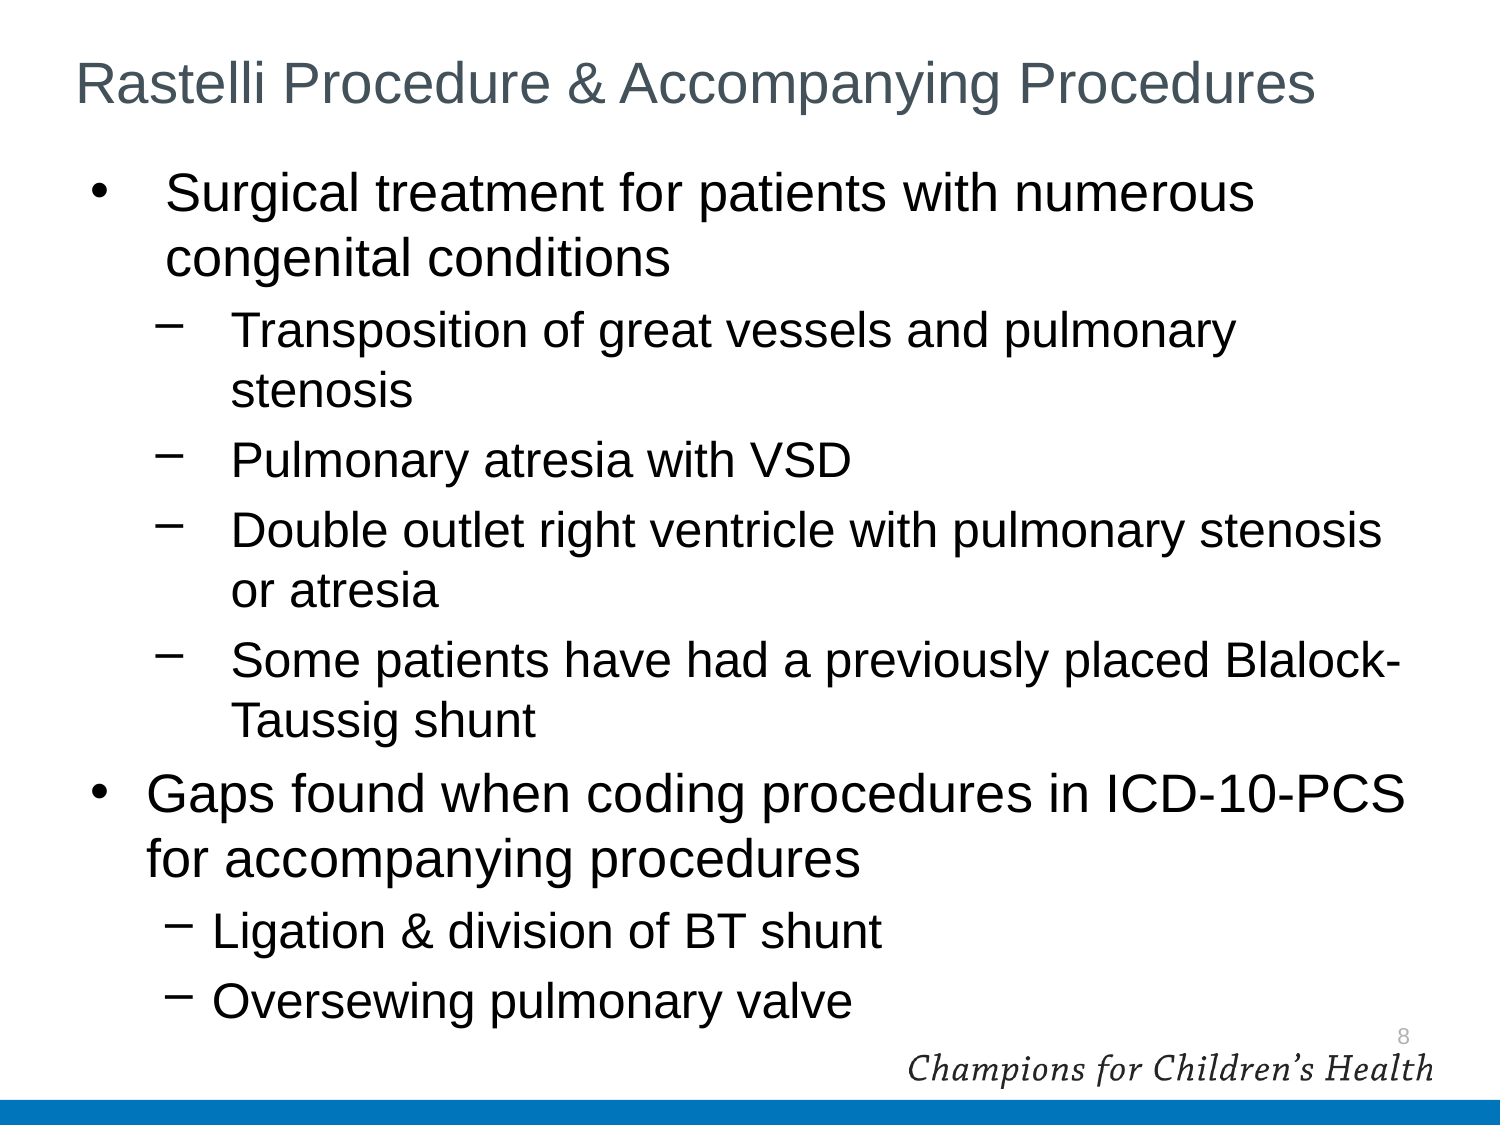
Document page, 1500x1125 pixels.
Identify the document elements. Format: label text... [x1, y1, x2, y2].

title Rastelli Procedure & Accompanying Procedures [74, 44, 1426, 138]
list Surgical treatment for patients with numerous congenital conditions Transposition of great vessels and pulmonary stenosis Pulmonary atresia with VSD Double outlet right ventricle with pulmonary stenosis or atresia Some patients have had a previously placed Blalock-Taussig shunt Gaps found when coding procedures in ICD-10-PCS for accompanying procedures Ligation & division of BT shunt Oversewing pulmonary valve [74, 149, 1426, 1001]
slide_number 8 [1074, 1005, 1425, 1066]
picture [909, 1053, 1432, 1089]
